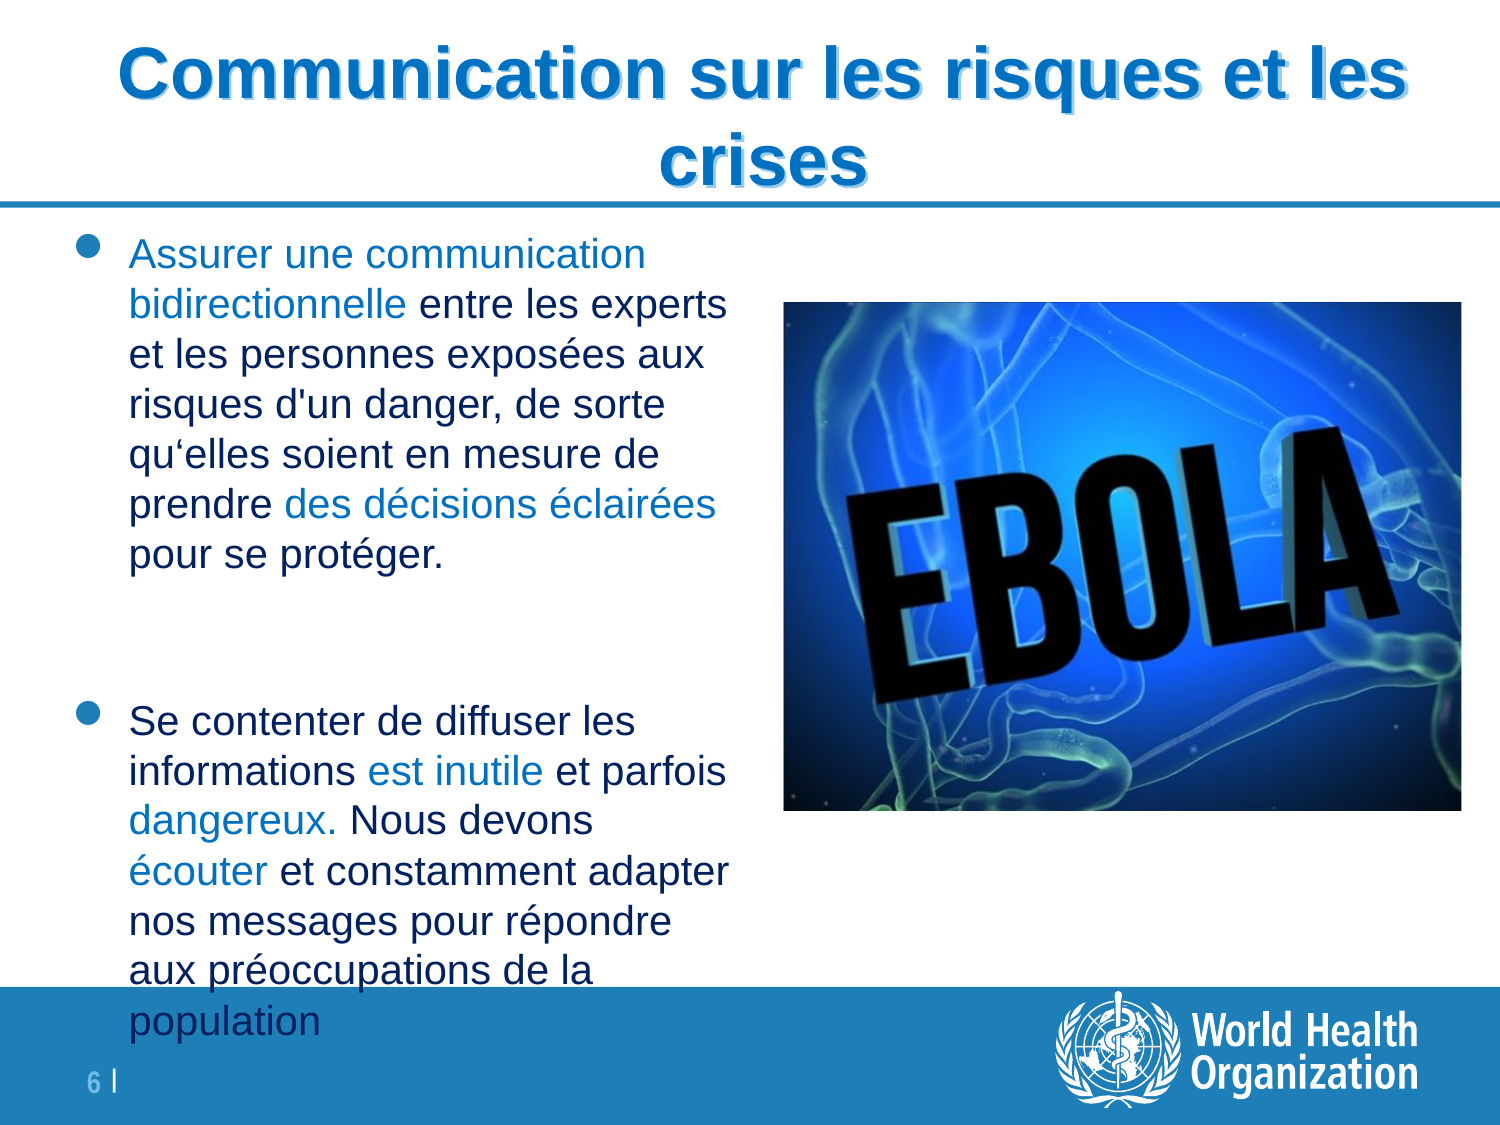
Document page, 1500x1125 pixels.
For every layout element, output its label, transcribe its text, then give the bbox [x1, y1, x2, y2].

list Assurer une communication bidirectionnelle entre les experts et les personnes exposées aux risques d'un danger, de sorte qu‘elles soient en mesure de prendre des décisions éclairées pour se protéger. Se contenter de diffuser les informations est inutile et parfois dangereux. Nous devons écouter et constamment adapter nos messages pour répondre aux préoccupations de la population [72, 226, 742, 984]
picture [773, 302, 1473, 811]
title Communication sur les risques et les crises [88, 18, 1439, 207]
